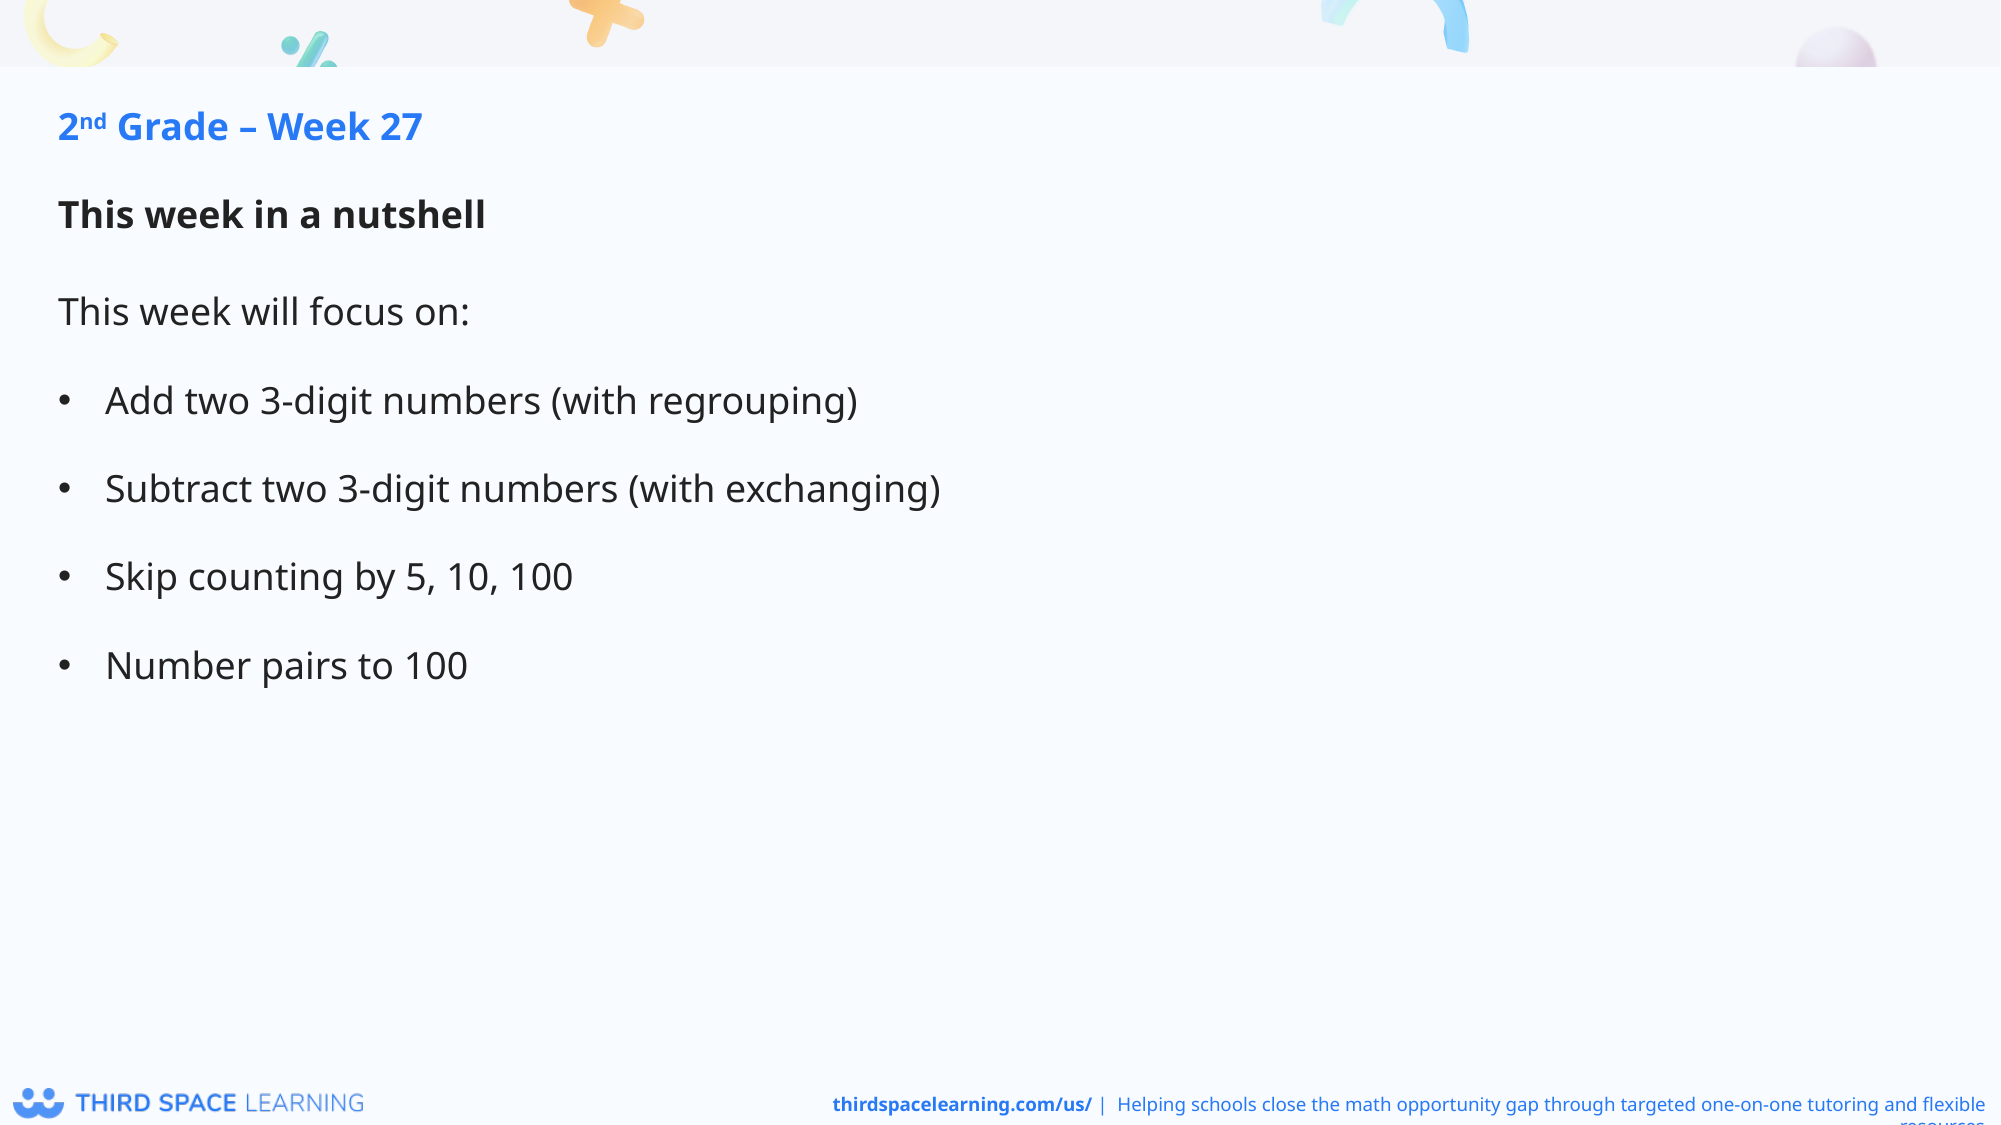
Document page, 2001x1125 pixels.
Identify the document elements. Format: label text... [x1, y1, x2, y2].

picture [13, 1088, 365, 1119]
text_box 2nd Grade – Week 27 This week in a nutshell [43, 73, 1969, 259]
picture [0, 0, 2000, 67]
list This week will focus on: Add two 3-digit numbers (with regrouping) Subtract two 3-digit numbers (with exchanging) Skip counting by 5, 10, 100 Number pairs to 100 [43, 259, 1969, 1074]
